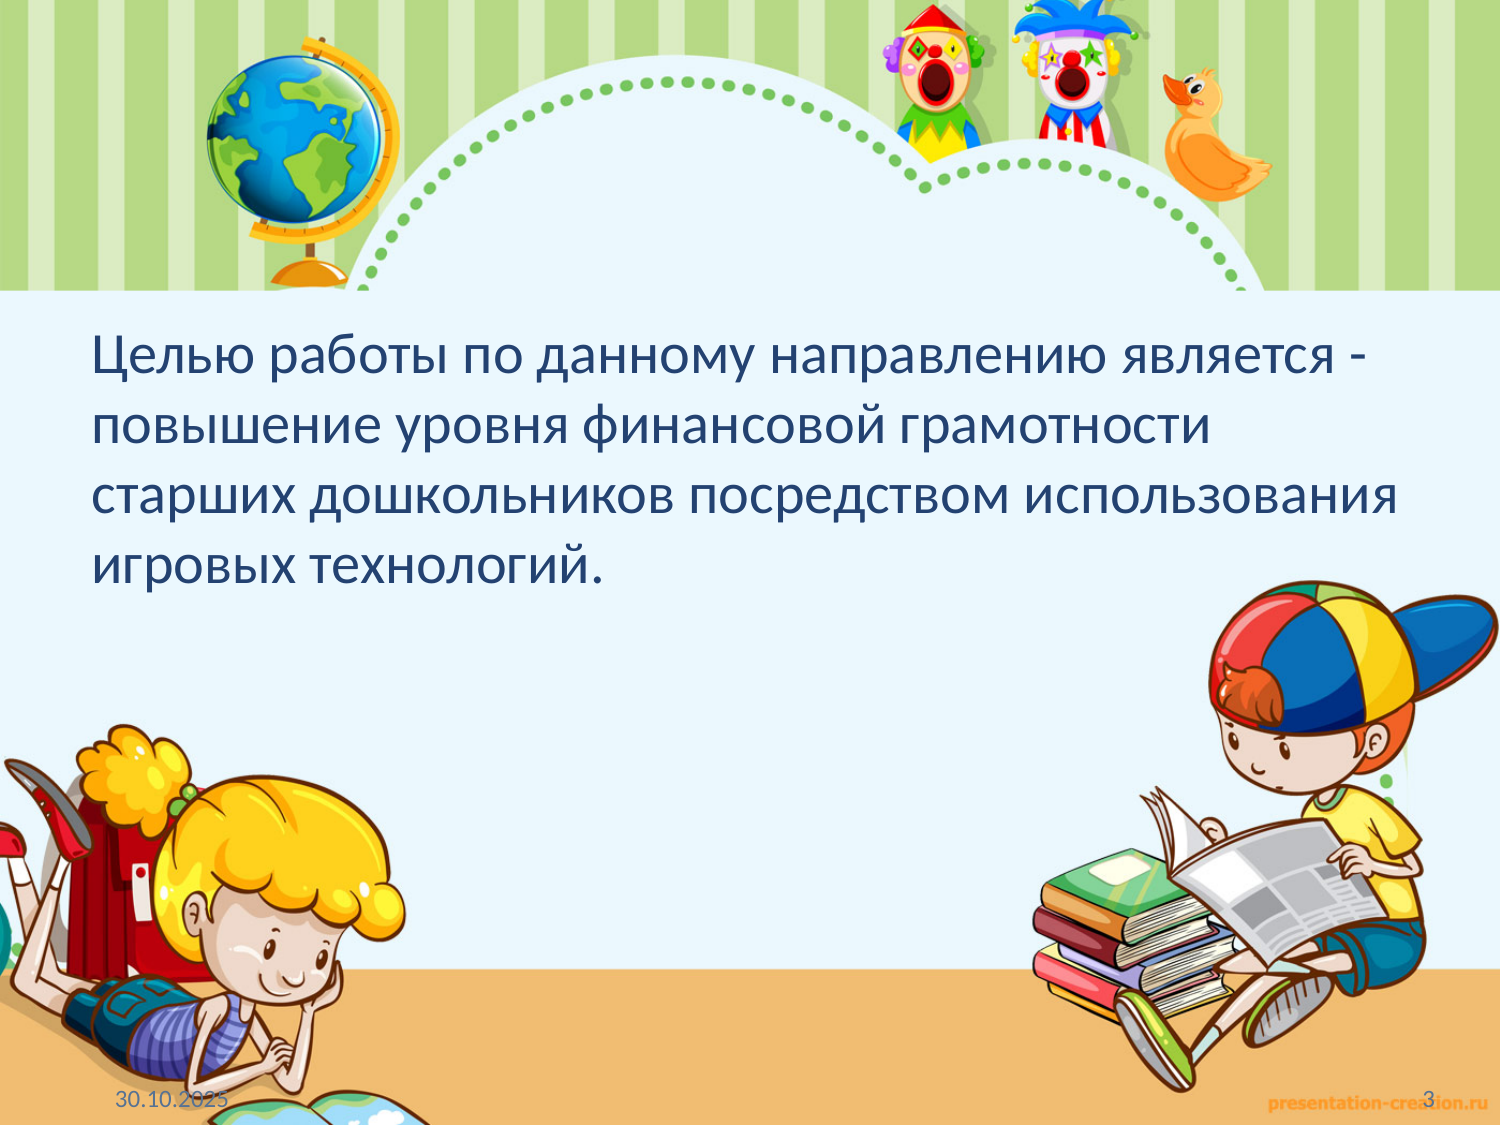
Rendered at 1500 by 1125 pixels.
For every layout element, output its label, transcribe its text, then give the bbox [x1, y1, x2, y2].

text_box Целью работы по данному направлению является - повышение уровня финансовой грамотности старших дошкольников посредством использования игровых технологий. [76, 307, 1424, 603]
picture [0, 0, 1500, 1125]
